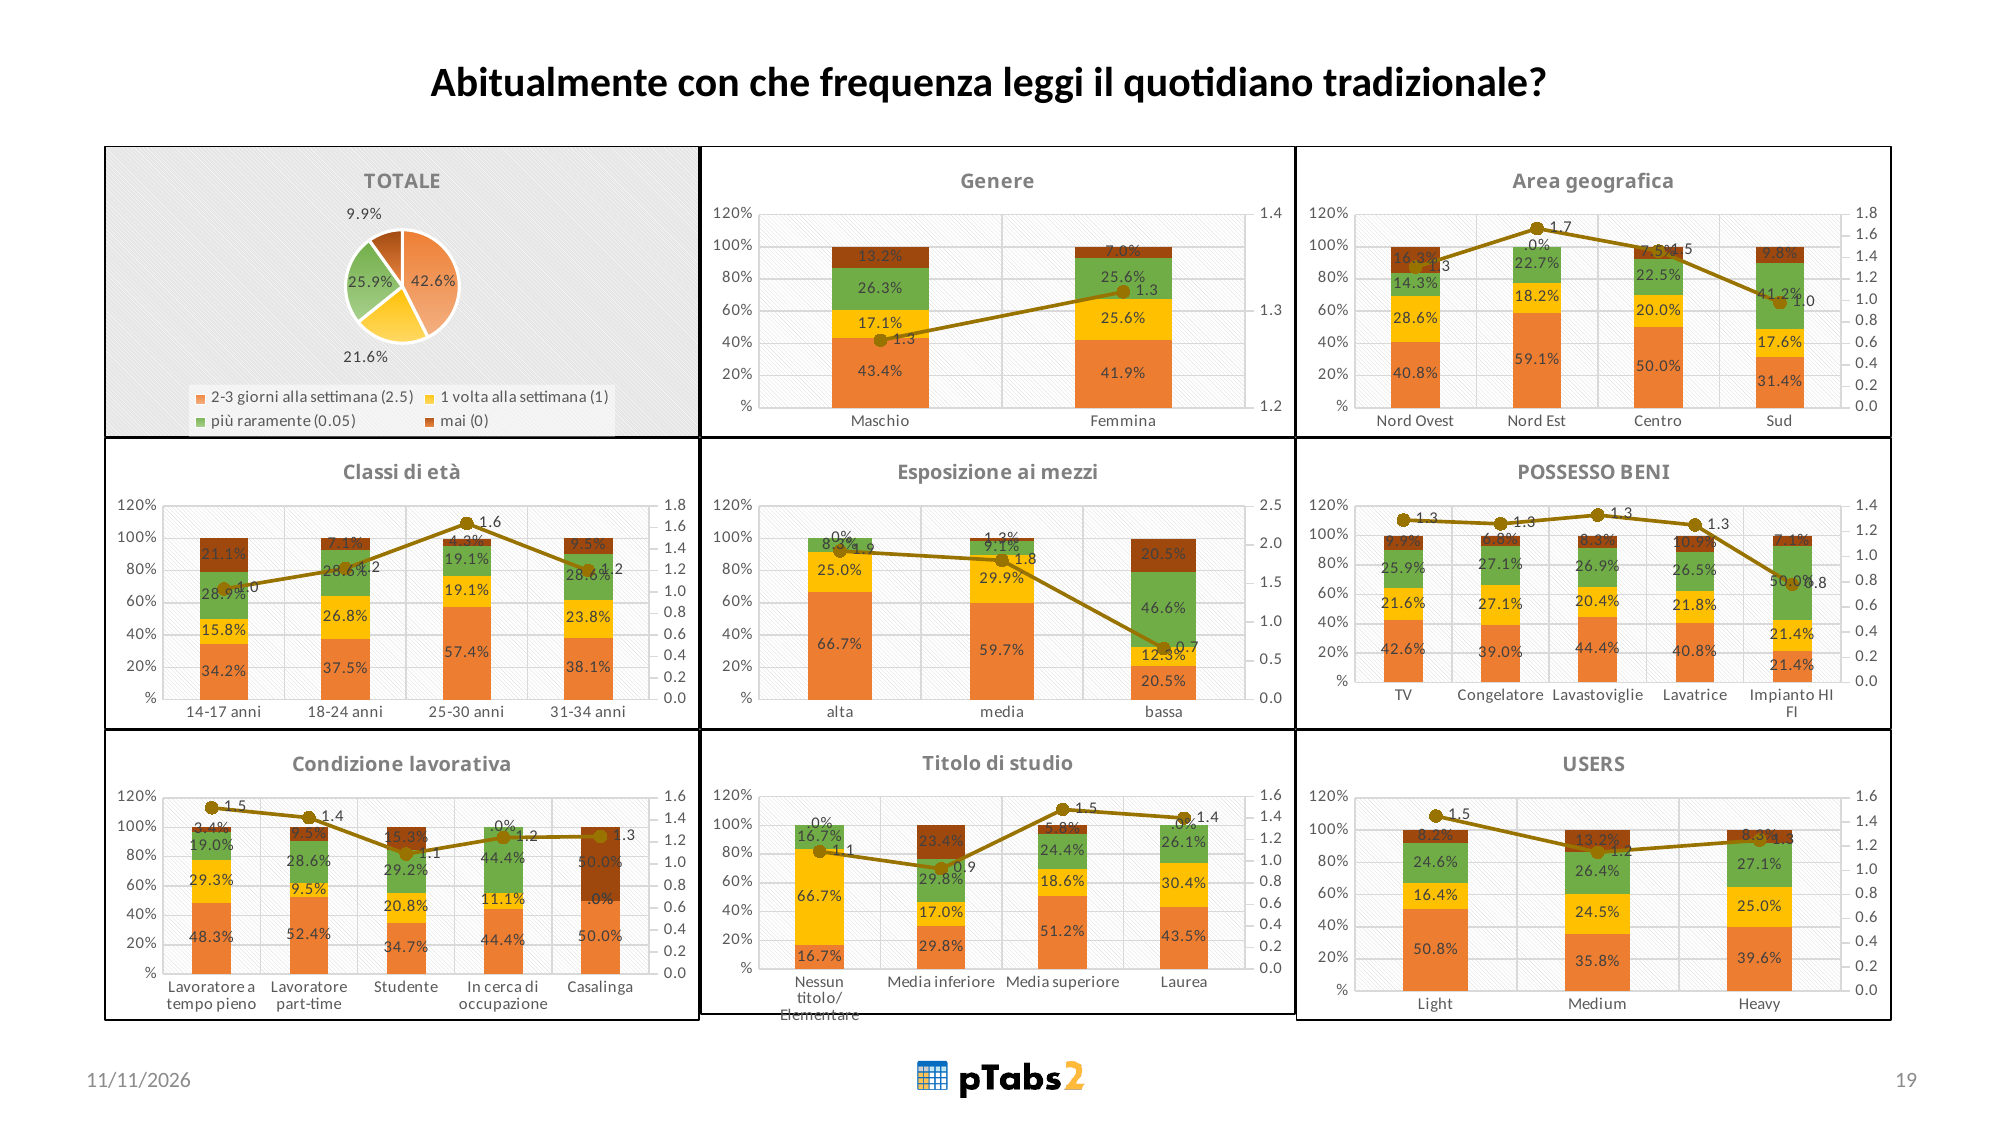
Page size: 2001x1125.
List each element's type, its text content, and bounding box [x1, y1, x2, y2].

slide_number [70, 1055, 512, 1103]
chart [104, 145, 1892, 1021]
title Abitualmente con che frequenza leggi il quotidiano tradizionale? [104, 52, 1875, 115]
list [913, 1058, 1087, 1100]
slide_number 19 [1482, 1055, 1933, 1103]
